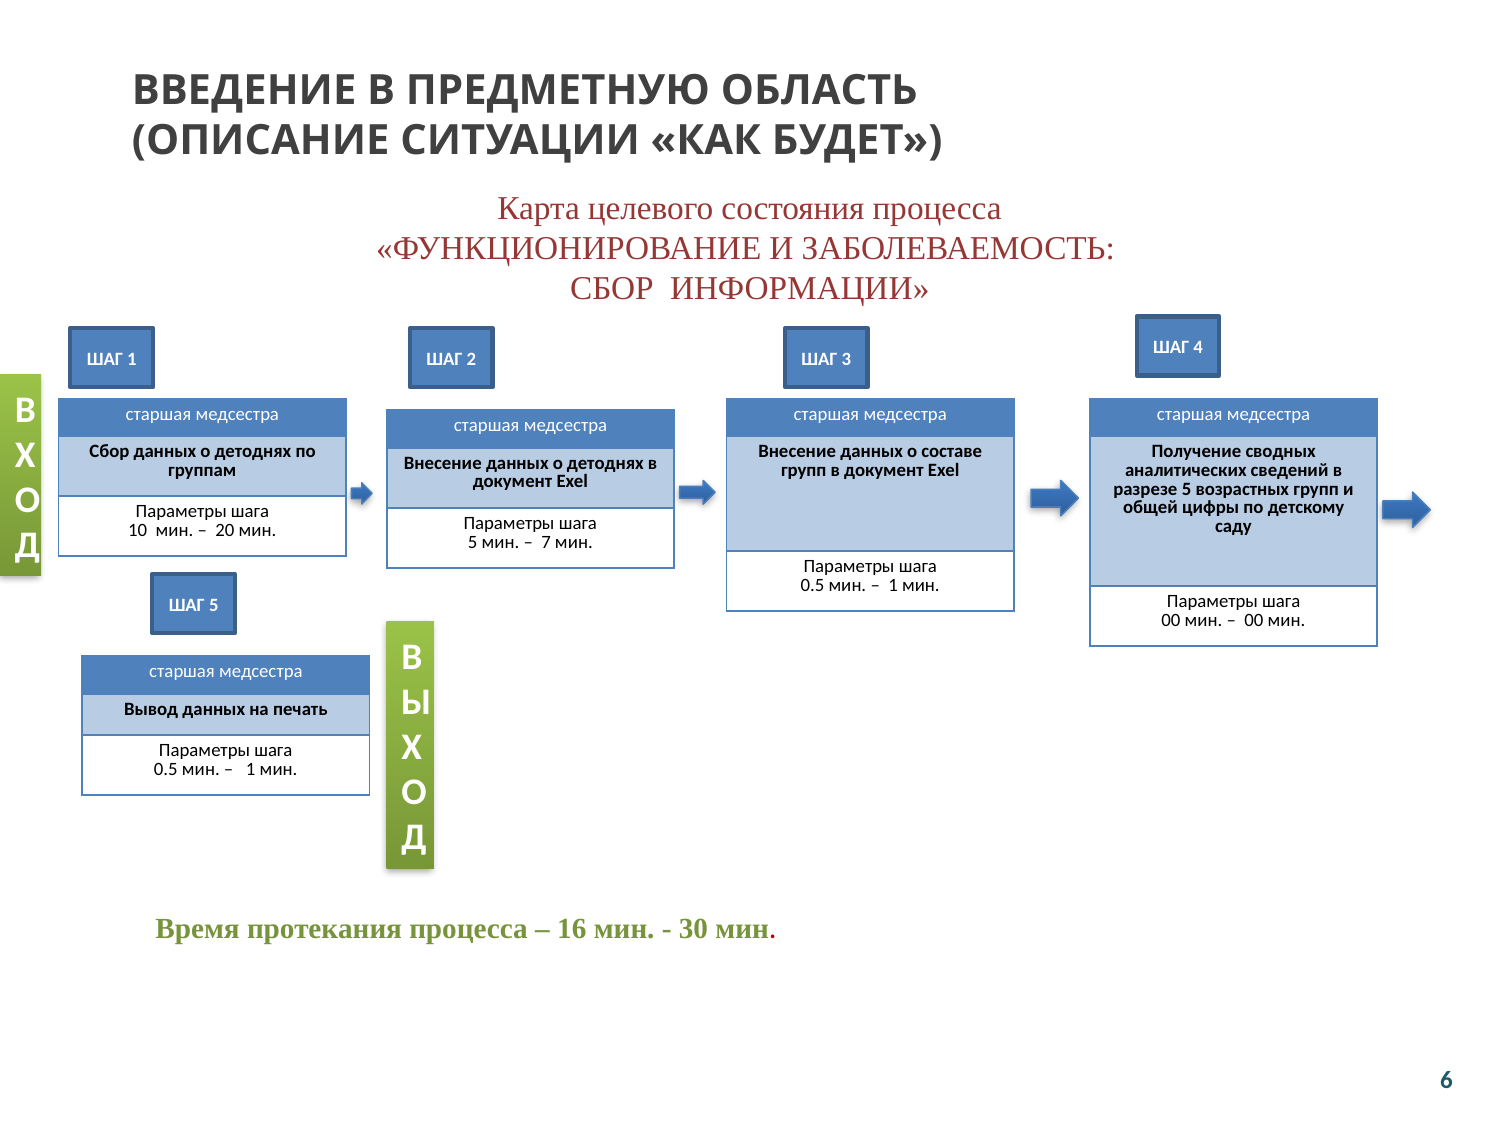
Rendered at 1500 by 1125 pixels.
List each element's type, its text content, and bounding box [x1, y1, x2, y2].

table_cell Параметры шага 5 мин. – 7 мин. [388, 509, 673, 567]
title Карта целевого состояния процесса «Функционирование и заболеваемость: сбор информации» [117, 193, 1383, 317]
text_box [1030, 479, 1079, 517]
text_box ВЫХОД [386, 621, 434, 869]
table_cell Сбор данных о детоднях по группам [59, 437, 345, 495]
text_box ШАГ 4 [1135, 314, 1221, 378]
table_cell Параметры шага 0.5 мин. – 1 мин. [727, 552, 1013, 610]
table_cell Параметры шага 10 мин. – 20 мин. [59, 497, 345, 555]
table_header старшая медсестра [388, 411, 673, 447]
table_cell Внесение данных о детоднях в документ Exel [388, 449, 673, 507]
table_header старшая медсестра [59, 399, 345, 435]
table_cell Параметры шага 0.5 мин. – 1 мин. [83, 736, 369, 794]
text_box [1382, 491, 1431, 529]
table_cell Параметры шага 00 мин. – 00 мин. [1091, 587, 1376, 645]
text_box ШАГ 1 [68, 326, 155, 389]
table_header старшая медсестра [727, 399, 1013, 435]
text_box ВХОД [0, 374, 42, 576]
table_cell Вывод данных на печать [83, 695, 369, 734]
text_box ШАГ 3 [783, 326, 870, 389]
slide_number 6 [1417, 1054, 1475, 1102]
table_cell Внесение данных о составе групп в документ Exel [727, 437, 1013, 550]
table_header старшая медсестра [1091, 399, 1376, 435]
text_box [678, 479, 716, 505]
text_box ШАГ 5 [150, 572, 237, 635]
text_box Время протекания процесса – 16 мин. - 30 мин. [140, 902, 914, 952]
text_box ШАГ 2 [408, 326, 495, 389]
table_header старшая медсестра [83, 657, 369, 693]
text_box Введение в предметную область (описание ситуации «как будет») [117, 93, 1447, 193]
table_cell Получение сводных аналитических сведений в разрезе 5 возрастных групп и общей цифры по детскому саду [1091, 437, 1376, 585]
text_box [350, 482, 373, 505]
